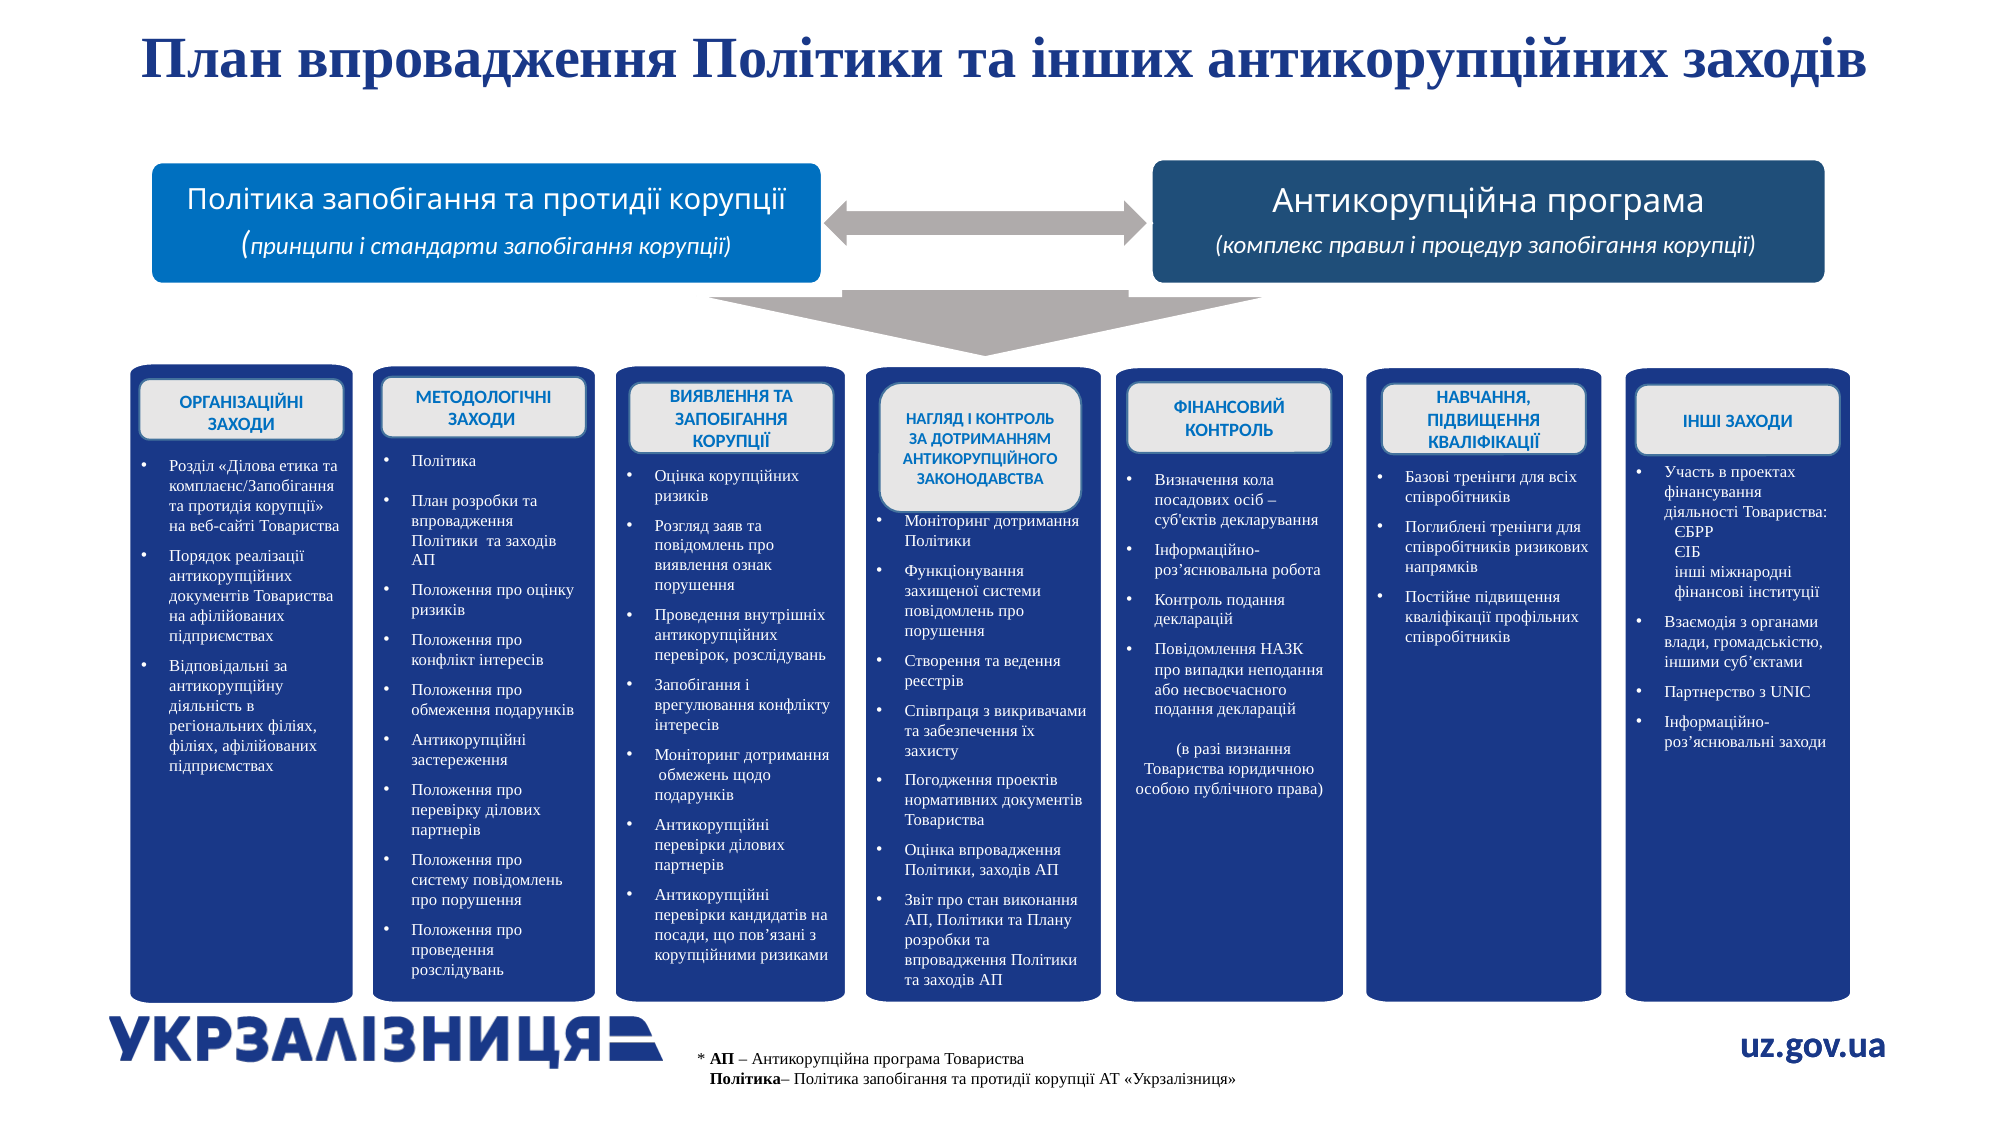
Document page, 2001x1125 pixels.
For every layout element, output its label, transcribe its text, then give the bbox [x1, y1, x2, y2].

text_box НАГЛЯД І КОНТРОЛЬ ЗА ДОТРИМАННЯМ АНТИКОРУПЦІЙНОГО ЗАКОНОДАВСТВА [878, 381, 1083, 514]
text_box Розділ «Ділова етика та комплаєнс/Запобігання та протидія корупції» на веб-сайті Товариства Порядок реалізації антикорупційних документів Товариства на афілійованих підприємствах Відповідальні за антикорупційну діяльність в регіональних філіях, філіях, афілійованих підприємствах [128, 362, 355, 1005]
text_box Антикорупційна програма (комплекс правил і процедур запобігання корупції) [1150, 158, 1827, 285]
text_box НАВЧАННЯ, ПІДВИЩЕННЯ КВАЛІФІКАЦІЇ [1380, 382, 1588, 456]
picture [108, 1015, 663, 1071]
text_box Базові тренінги для всіх співробітників Поглиблені тренінги для співробітників ризикових напрямків Постійне підвищення кваліфікації профільних співробітників [1364, 366, 1604, 1004]
text_box Оцінка корупційних ризиків Розгляд заяв та повідомлень про виявлення ознак порушення Проведення внутрішніх антикорупційних перевірок, розслідувань Запобігання і врегулювання конфлікту інтересів Моніторинг дотримання обмежень щодо подарунків Антикорупційні перевірки ділових партнерів Антикорупційні перевірки кандидатів на посади, що пов’язані з корупційними ризиками [613, 364, 847, 1004]
text_box Визначення кола посадових осіб –суб'єктів декларування Інформаційно-роз’яснювальна робота Контроль подання декларацій Повідомлення НАЗК про випадки неподання або несвоєчасного подання декларацій (в разі визнання Товариства юридичною особою публічного права) [1113, 366, 1346, 1004]
text_box ВИЯВЛЕННЯ ТА ЗАПОБІГАННЯ КОРУПЦІЇ [628, 381, 835, 455]
text_box Моніторинг дотримання Політики Функціонування захищеної системи повідомлень про порушення Створення та ведення реєстрів Співпраця з викривачами та забезпечення їх захисту Погодження проектів нормативних документів Товариства Оцінка впровадження Політики, заходів АП Звіт про стан виконання АП, Політики та Плану розробки та впровадження Політики та заходів АП [863, 365, 1104, 1004]
text_box * АП – Антикорупційна програма Товариства Політика– Політика запобігання та протидії корупції АТ «Укрзалізниця» [682, 1040, 1445, 1096]
text_box ФІНАНСОВИЙ КОНТРОЛЬ [1126, 381, 1333, 454]
text_box Політика запобігання та протидії корупції (принципи і стандарти запобігання корупції) [149, 161, 823, 285]
text_box ОРГАНІЗАЦІЙНІ ЗАХОДИ [138, 378, 345, 441]
text_box Політика План розробки та впровадження Політики та заходів АП Положення про оцінку ризиків Положення про конфлікт інтересів Положення про обмеження подарунків Антикорупційні застереження Положення про перевірку ділових партнерів Положення про систему повідомлень про порушення Положення про проведення розслідувань [370, 364, 597, 1004]
text_box МЕТОДОЛОГІЧНІ ЗАХОДИ [380, 375, 587, 439]
text_box ІНШІ ЗАХОДИ [1634, 383, 1841, 457]
text_box [823, 193, 1151, 254]
text_box Участь в проектах фінансування діяльності Товариства: ЄБРР ЄІБ інші міжнародні фінансові інституції Взаємодія з органами влади, громадськістю, іншими суб’єктами Партнерство з UNIC Інформаційно- роз’яснювальні заходи [1623, 366, 1853, 1004]
text_box [696, 287, 1275, 359]
title План впровадження Політики та інших антикорупційних заходів [77, 8, 1933, 110]
